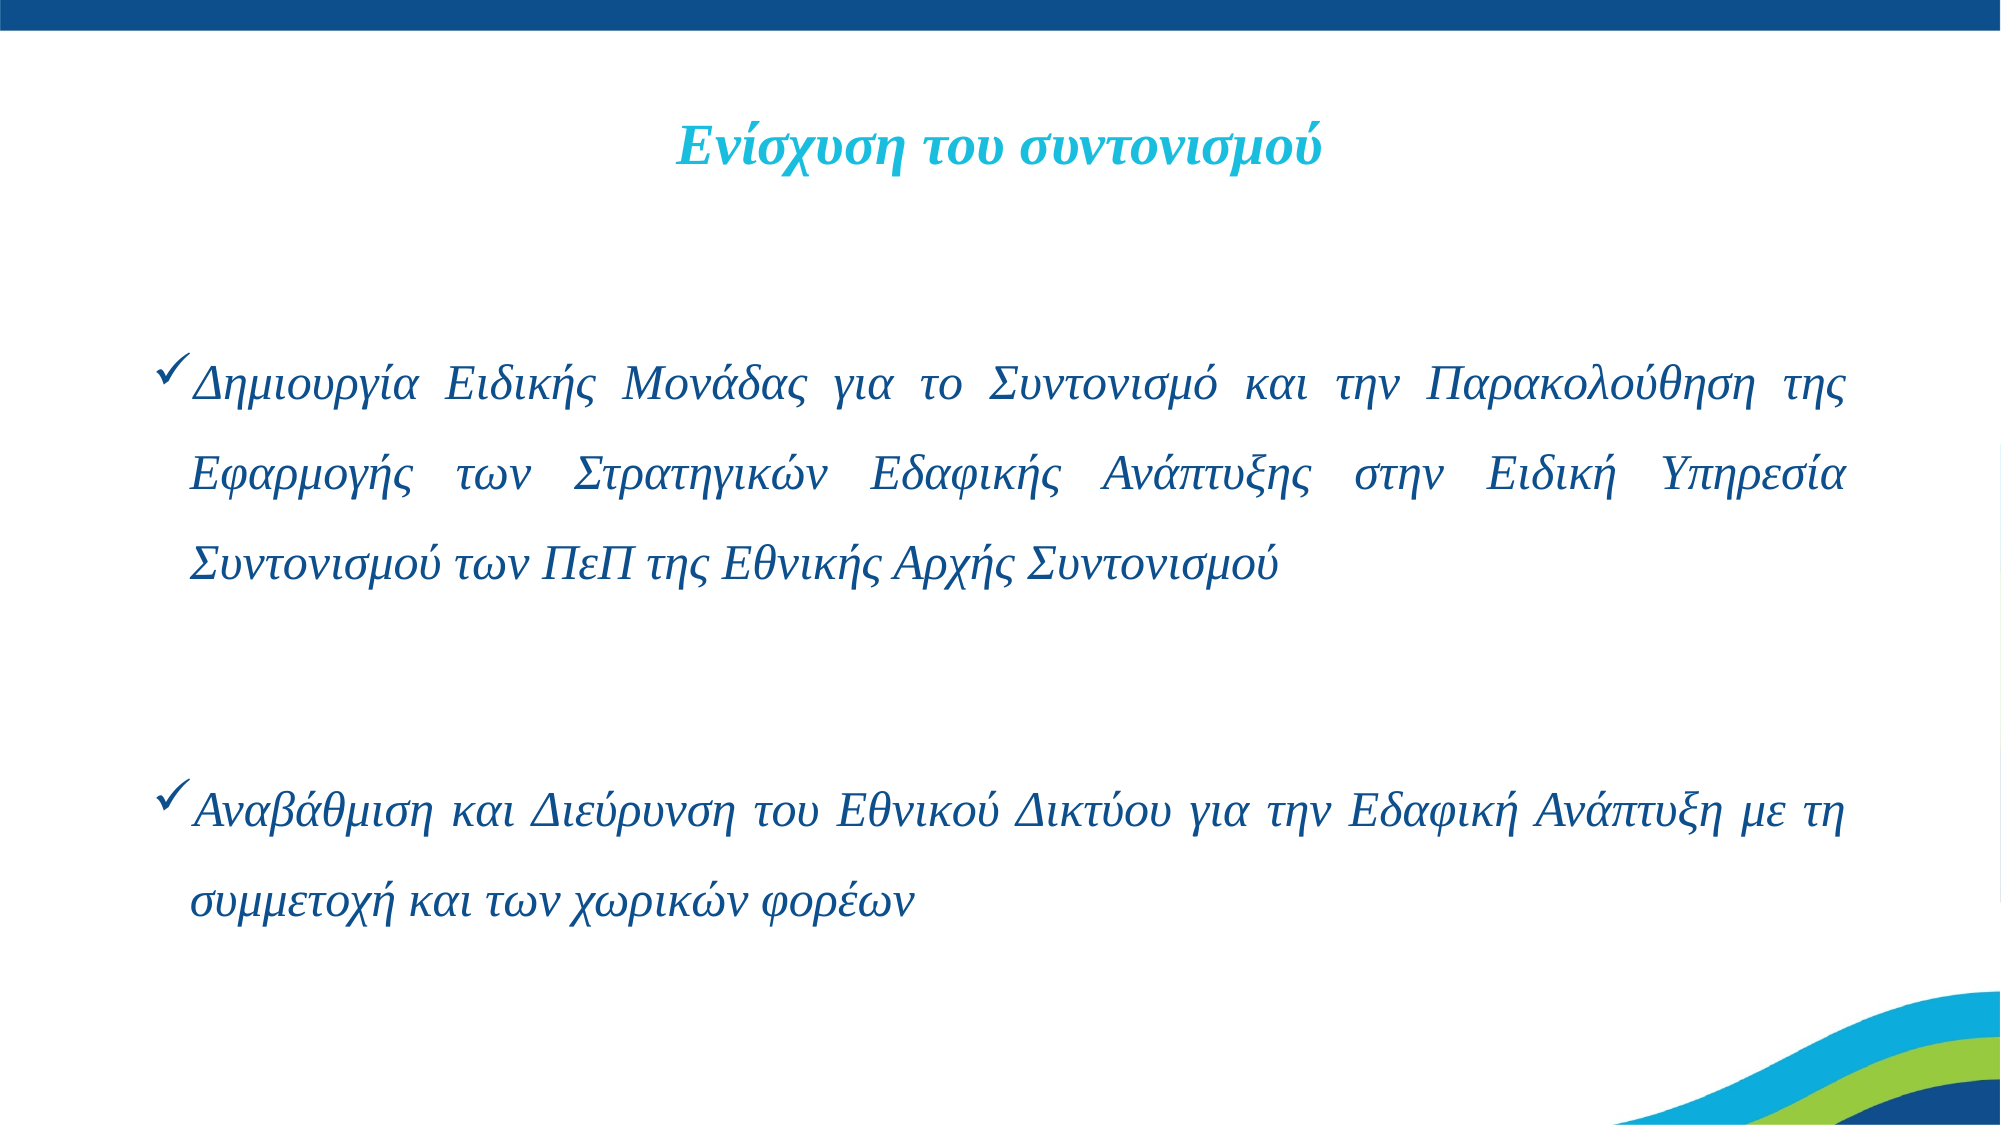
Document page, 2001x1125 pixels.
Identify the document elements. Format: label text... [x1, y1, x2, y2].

list Δημιουργία Ειδικής Μονάδας για το Συντονισμό και την Παρακολούθηση της Εφαρμογής των Στρατηγικών Εδαφικής Ανάπτυξης στην Ειδική Υπηρεσία Συντονισμού των ΠεΠ της Εθνικής Αρχής Συντονισμού Αναβάθμιση και Διεύρυνση του Εθνικού Δικτύου για την Εδαφική Ανάπτυξη με τη συμμετοχή και των χωρικών φορέων [137, 220, 1863, 1014]
title Ενίσχυση του συντονισμού [137, 92, 1863, 200]
picture [0, 0, 2001, 1125]
